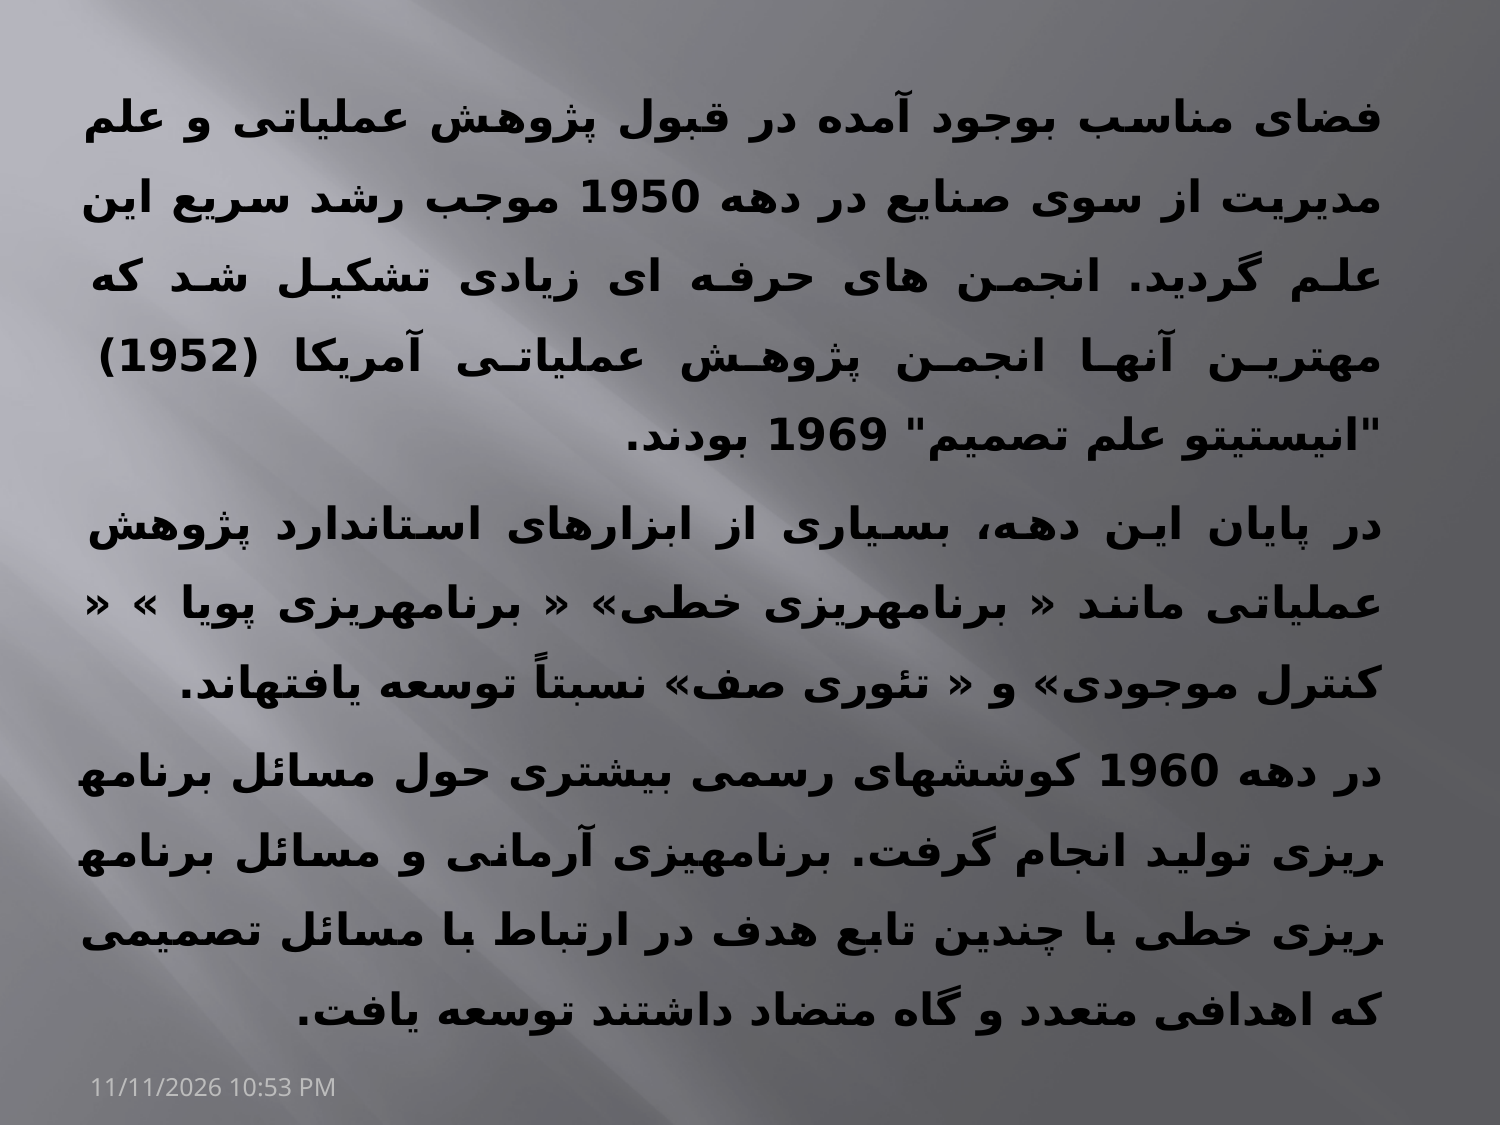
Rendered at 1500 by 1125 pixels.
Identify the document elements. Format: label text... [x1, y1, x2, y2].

slide_number 20/مارس/1 [75, 1052, 425, 1113]
list فضای مناسب بوجود آمده در قبول پژوهش عملیاتی و علم مدیریت از سوی صنایع در دهه 1950 موجب رشد سریع این علم گردید. انجمن های حرفه ای زیادی تشکیل شد که مهترین آنها انجمن پژوهش عملیاتی آمریکا (1952) "انیستیتو علم تصمیم" 1969 بودند. در پایان این دهه، بسیاری از ابزارهای استاندارد پژوهش عملیاتی مانند « برنامه­ریزی خطی» « برنامه­ریزی پویا » « کنترل موجودی» و « تئوری صف» نسبتاً توسعه یافته­اند. در دهه 1960 کوشش­های رسمی بیشتری حول مسائل برنامه­ریزی تولید انجام گرفت. برنامه­یزی آرمانی و مسائل برنامه­ریزی خطی با چندین تابع هدف در ارتباط با مسائل تصمیمی که اهدافی متعدد و گاه متضاد داشتند توسعه یافت. [64, 54, 1473, 1059]
